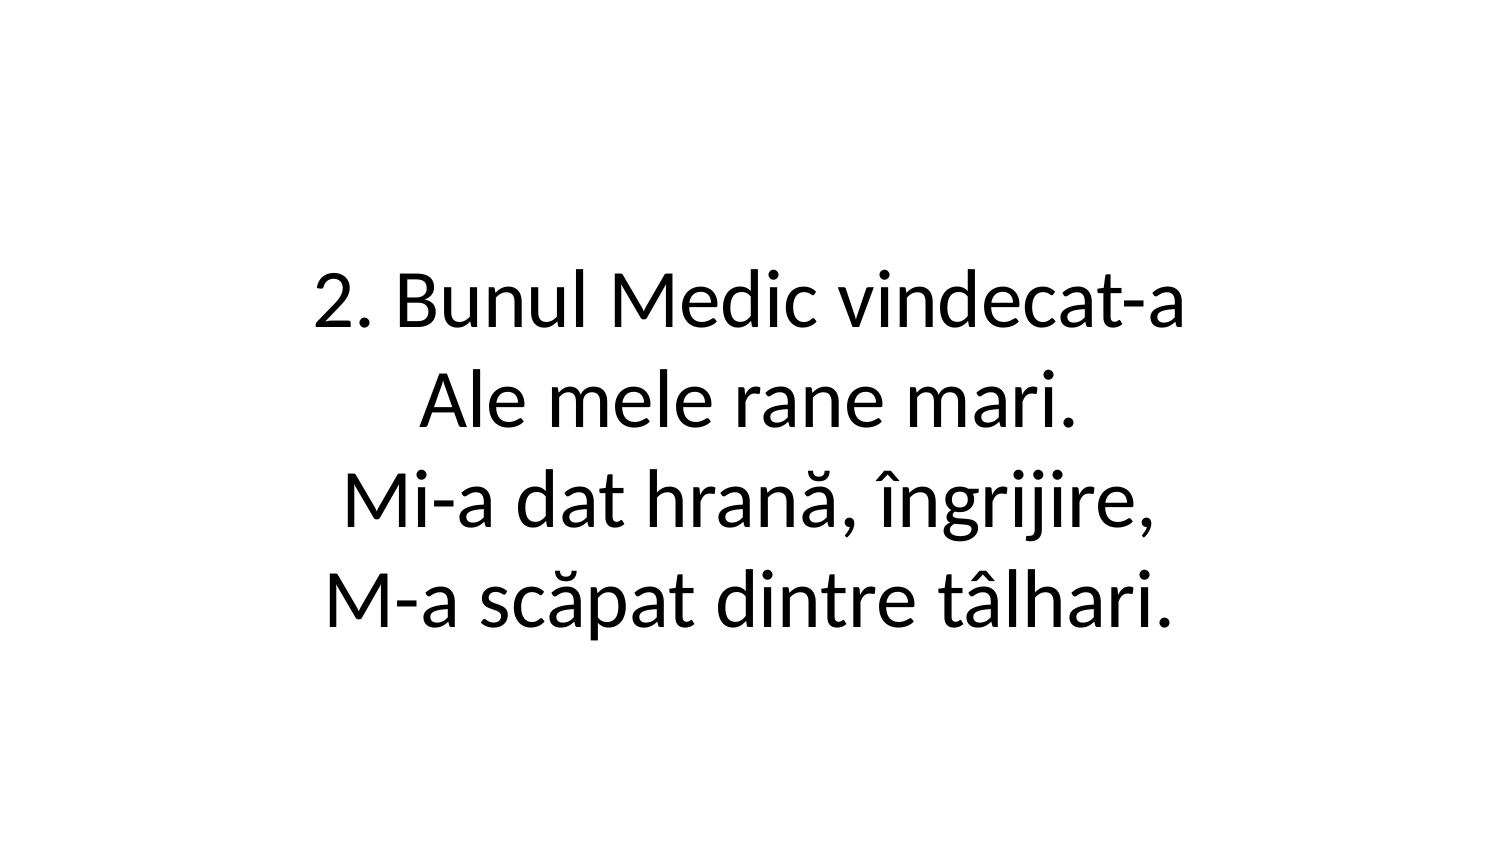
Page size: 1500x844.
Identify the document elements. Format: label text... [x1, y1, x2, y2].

text_box 2. Bunul Medic vindecat-a Ale mele rane mari. Mi-a dat hrană, îngrijire, M-a scăpat dintre tâlhari. [297, 192, 1203, 652]
